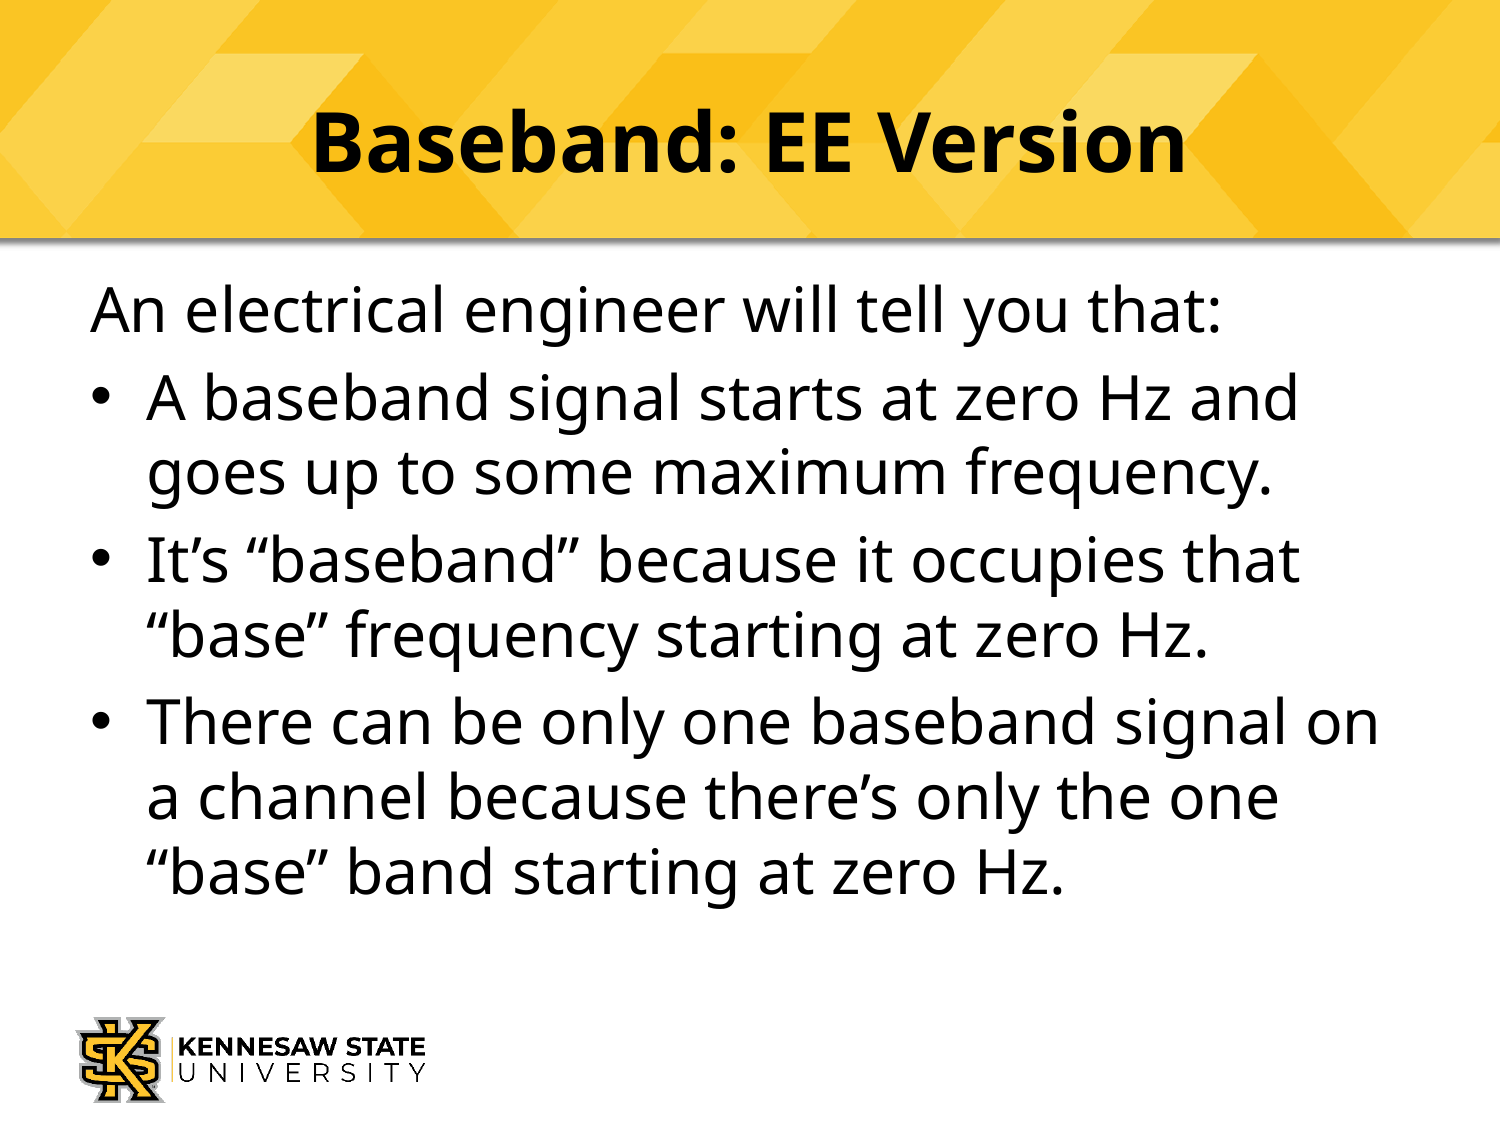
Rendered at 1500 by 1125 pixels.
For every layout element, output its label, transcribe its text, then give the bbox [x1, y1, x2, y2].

list An electrical engineer will tell you that: A baseband signal starts at zero Hz and goes up to some maximum frequency. It’s “baseband” because it occupies that “base” frequency starting at zero Hz. There can be only one baseband signal on a channel because there’s only the one “base” band starting at zero Hz. [75, 262, 1425, 1005]
title Baseband: EE Version [75, 45, 1425, 233]
picture [0, 0, 1500, 251]
picture [75, 1017, 425, 1103]
